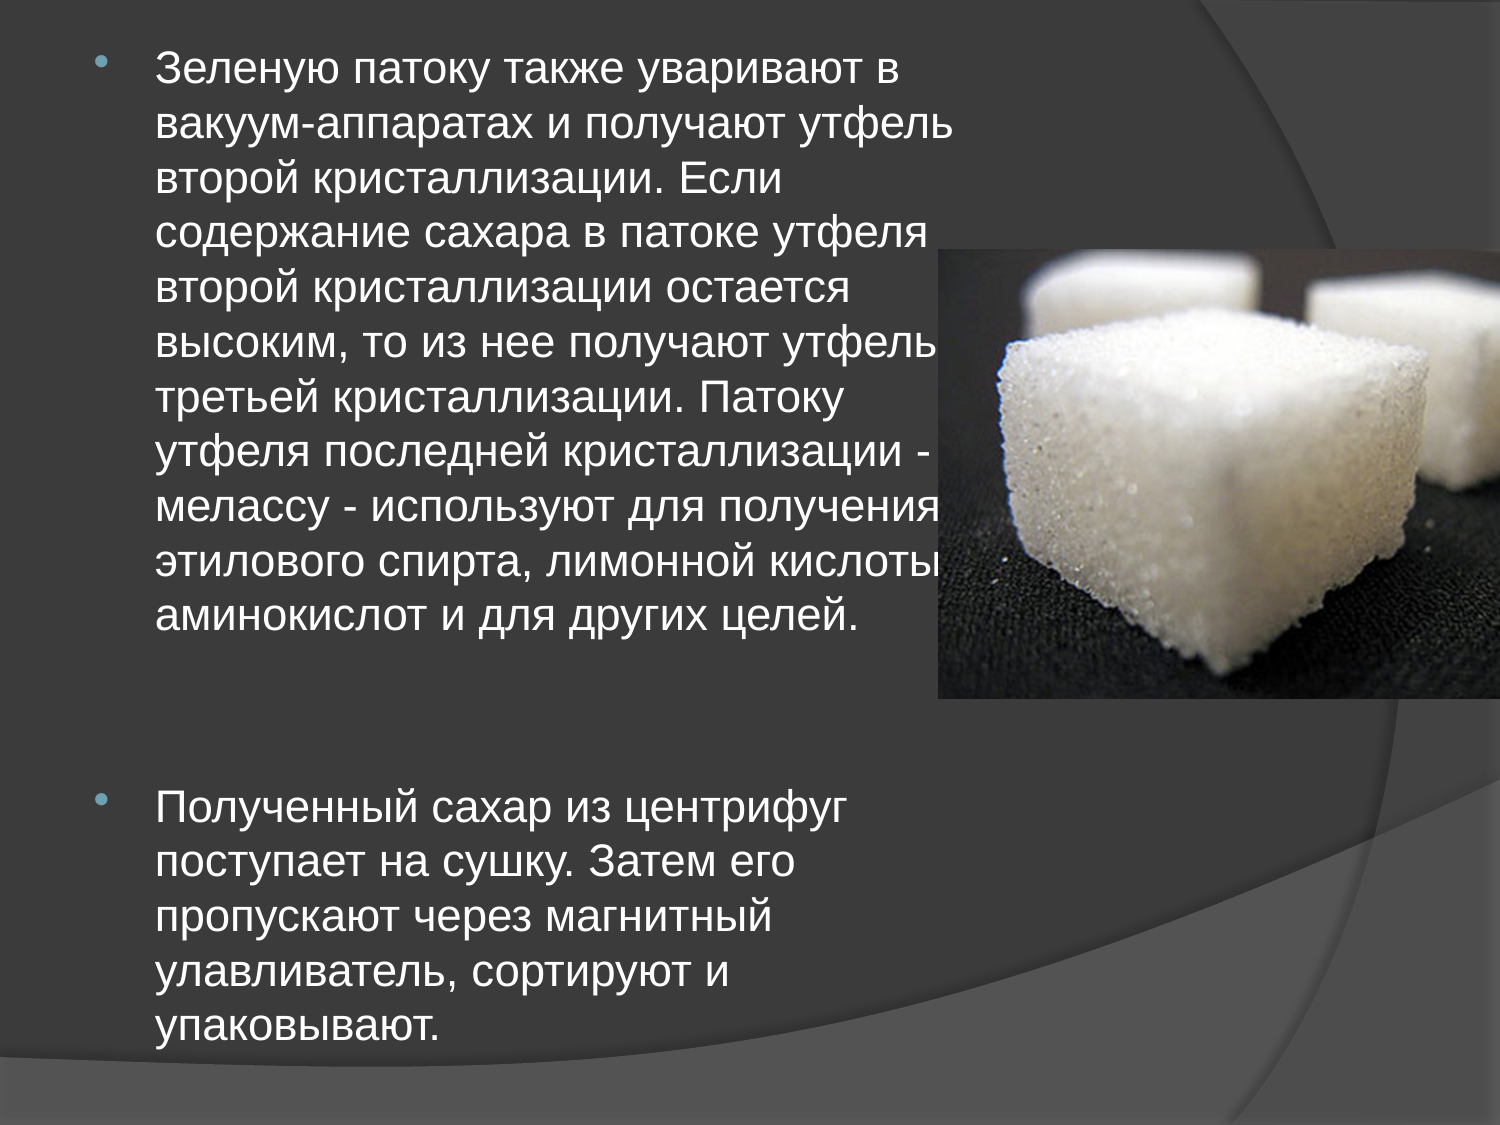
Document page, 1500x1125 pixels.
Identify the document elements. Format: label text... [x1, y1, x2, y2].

list Зеленую патоку также уваривают в вакуум-аппаратах и получают утфель второй кристаллизации. Если содержание сахара в патоке утфеля второй кристаллизации остается высоким, то из нее получают утфель третьей кристаллизации. Патоку утфеля последней кристаллизации - мелассу - используют для получения этилового спирта, лимонной кислоты, аминокислот и для других целей. Полученный сахар из центрифуг поступает на сушку. Затем его пропускают через магнитный улавливатель, сортируют и упаковывают. [75, 30, 987, 1083]
picture [938, 249, 1500, 699]
